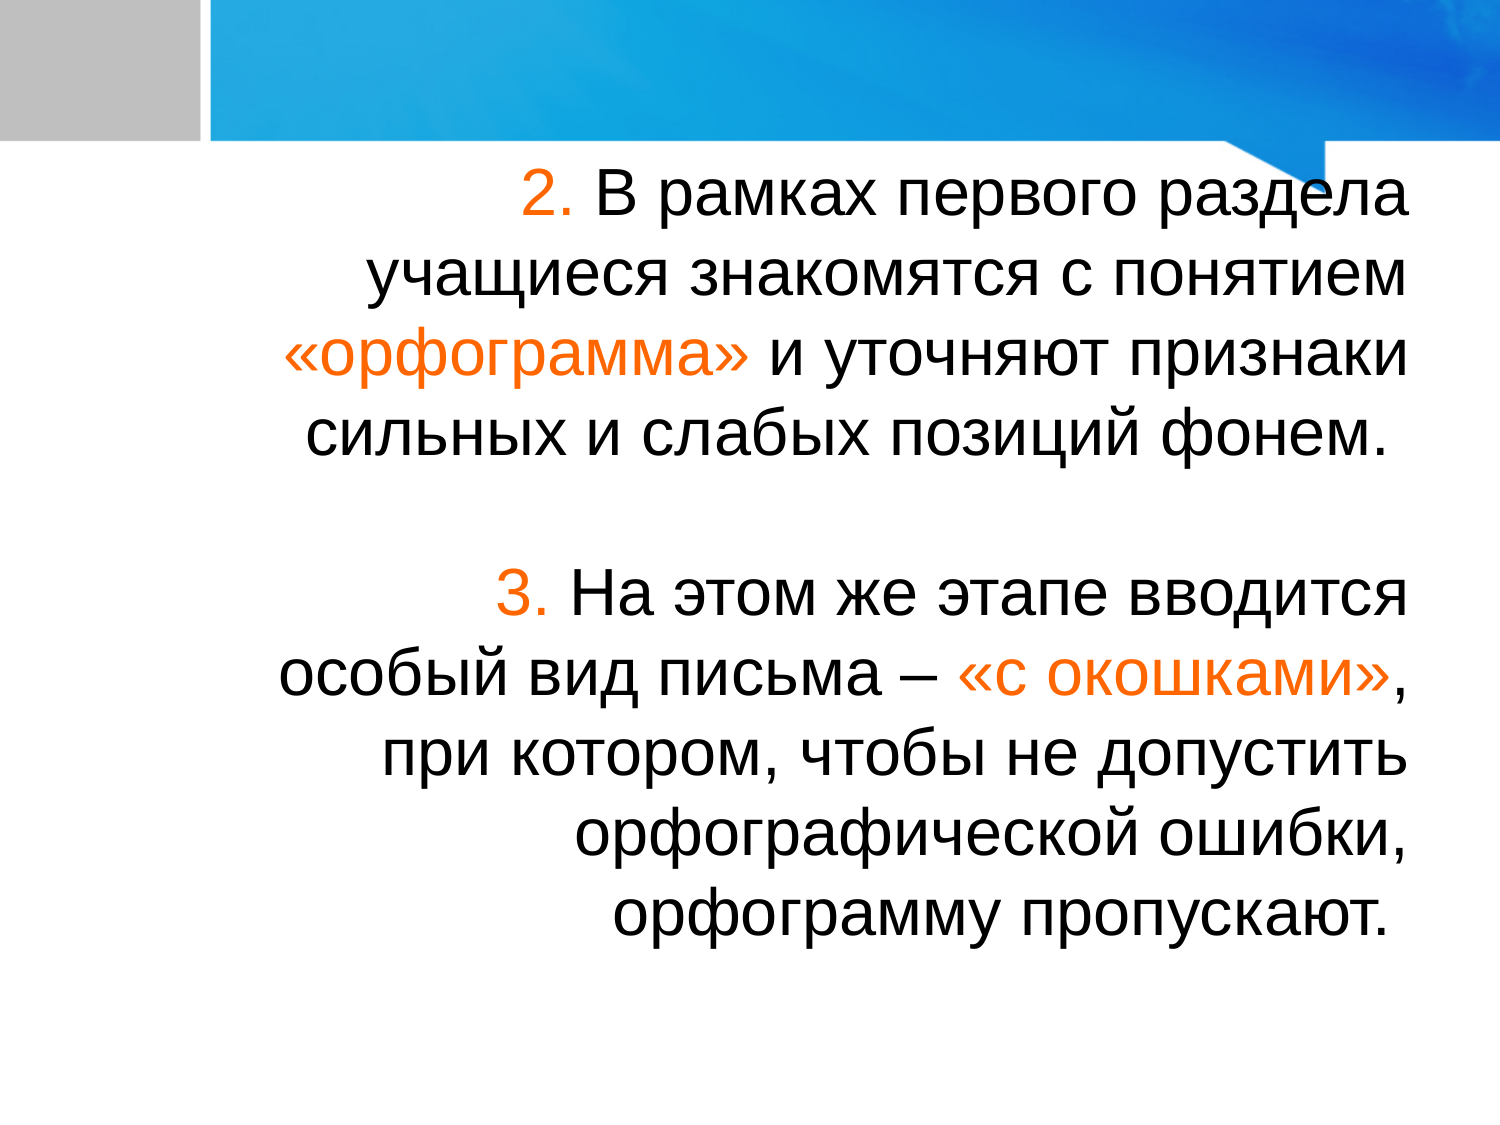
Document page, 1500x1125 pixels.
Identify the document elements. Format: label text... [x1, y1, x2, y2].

title 2. В рамках первого раздела учащиеся знакомятся с понятием «орфограмма» и уточняют признаки сильных и слабых позиций фонем. 3. На этом же этапе вводится особый вид письма – «с окошками», при котором, чтобы не допустить орфографической ошибки, орфограмму пропускают. [198, 62, 1426, 1036]
picture [0, 0, 1500, 1125]
